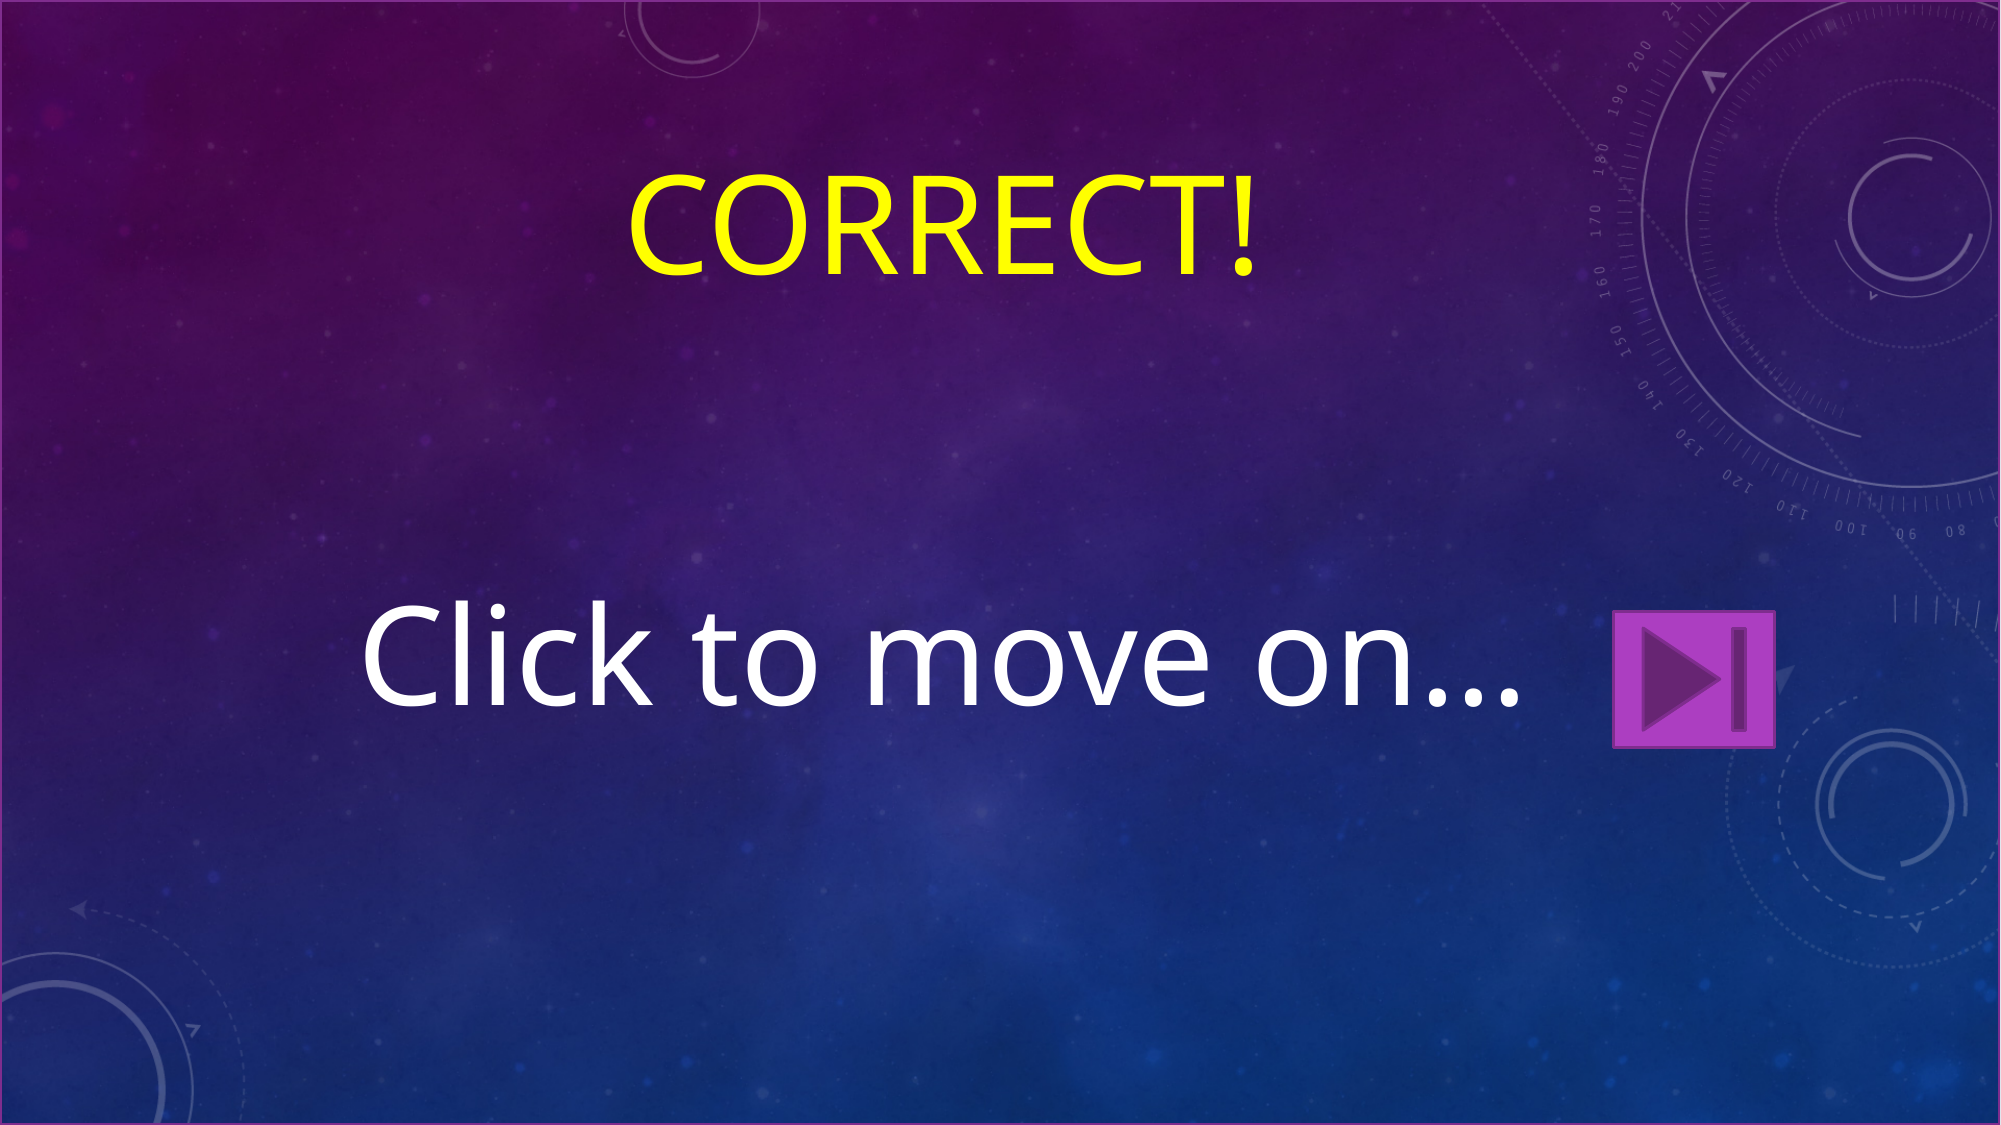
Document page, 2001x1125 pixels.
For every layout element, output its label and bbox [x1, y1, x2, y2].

text_box [1612, 610, 1776, 749]
text_box [0, 0, 2000, 1125]
